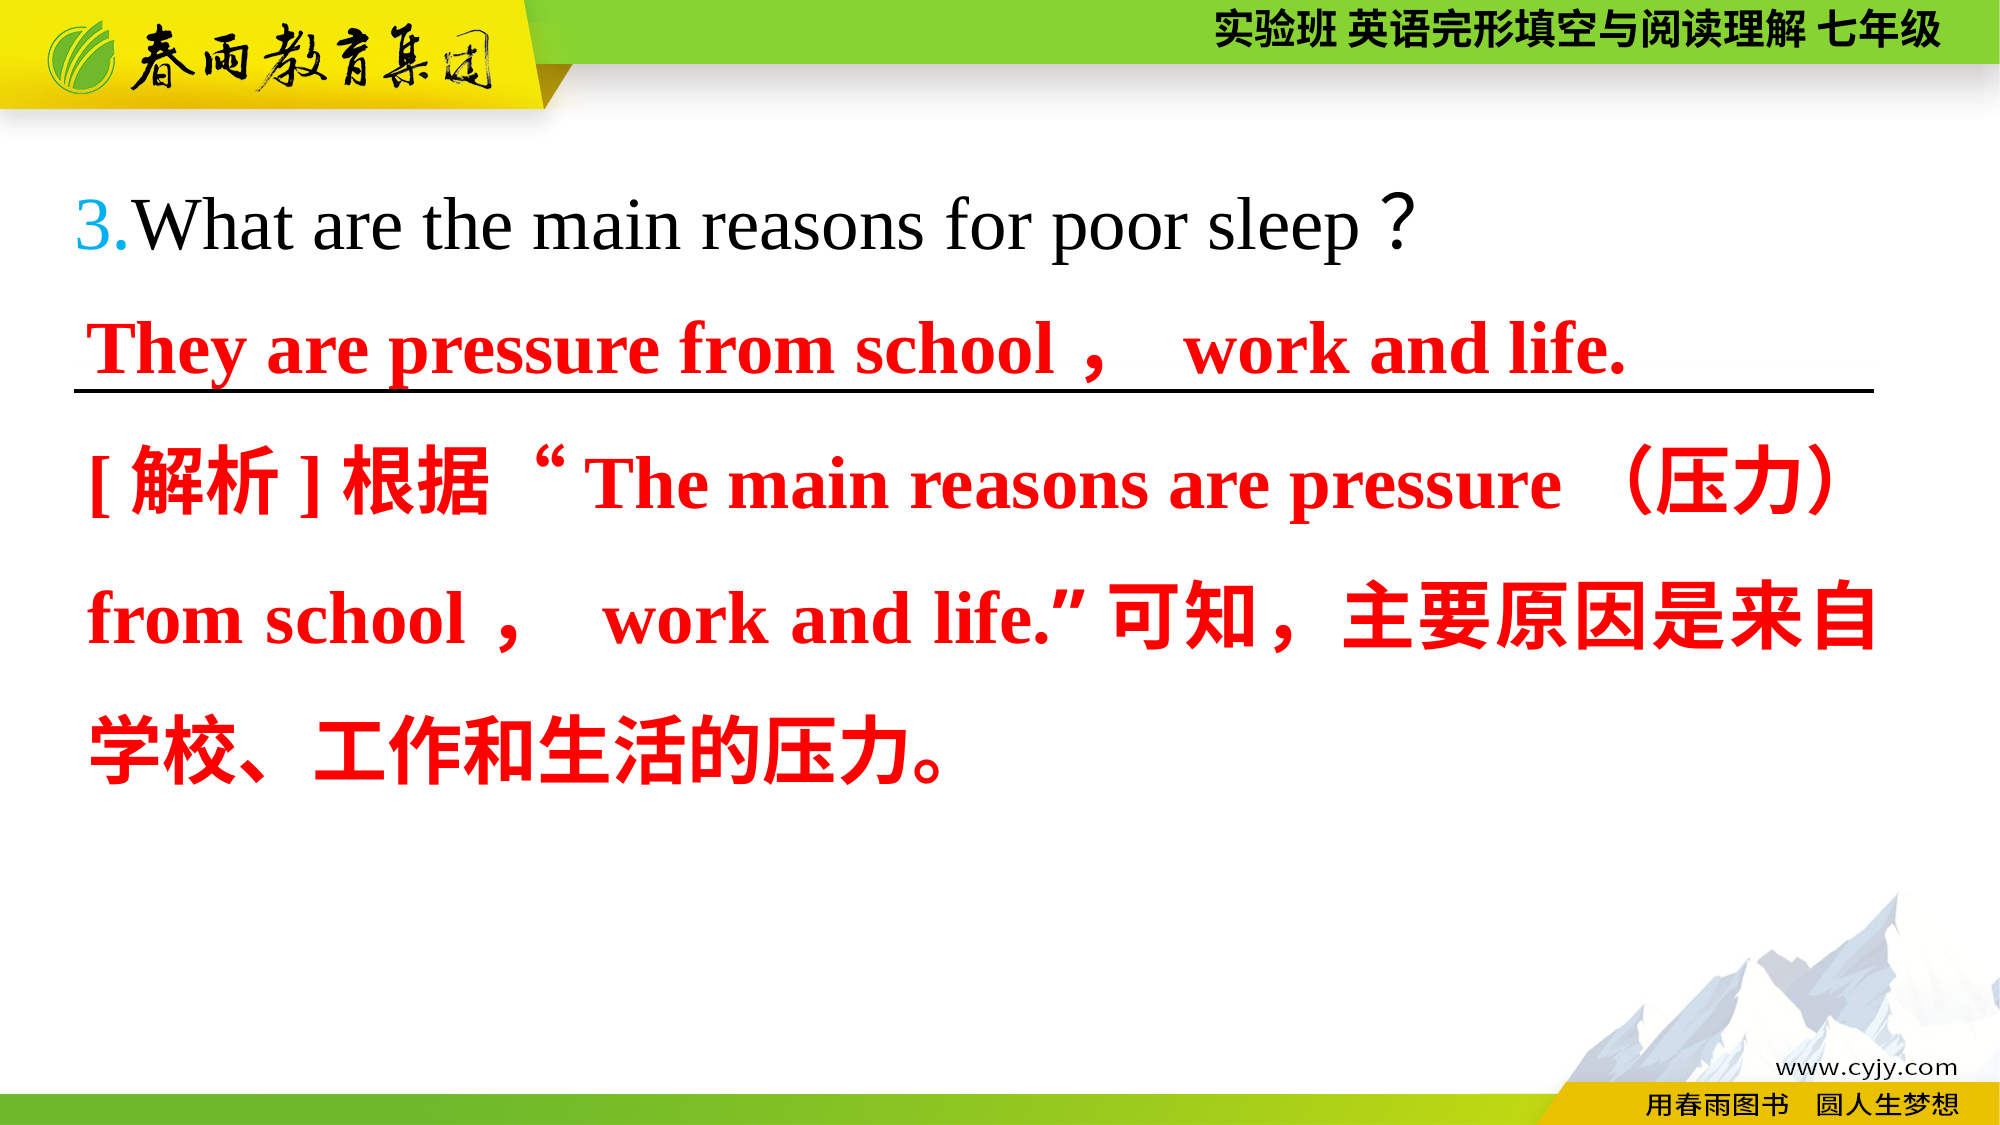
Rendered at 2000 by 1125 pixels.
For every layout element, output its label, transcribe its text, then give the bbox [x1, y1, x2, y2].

picture [0, 0, 2000, 1125]
text_box They are pressure from school， work and life. [71, 245, 1899, 396]
list 3.What are the main reasons for poor sleep？ ———————————————————————— [59, 122, 1944, 411]
text_box [解析]根据“The main reasons are pressure（压力）from school， work and life.”可知，主要原因是来自学校、工作和生活的压力。 [72, 380, 1898, 801]
